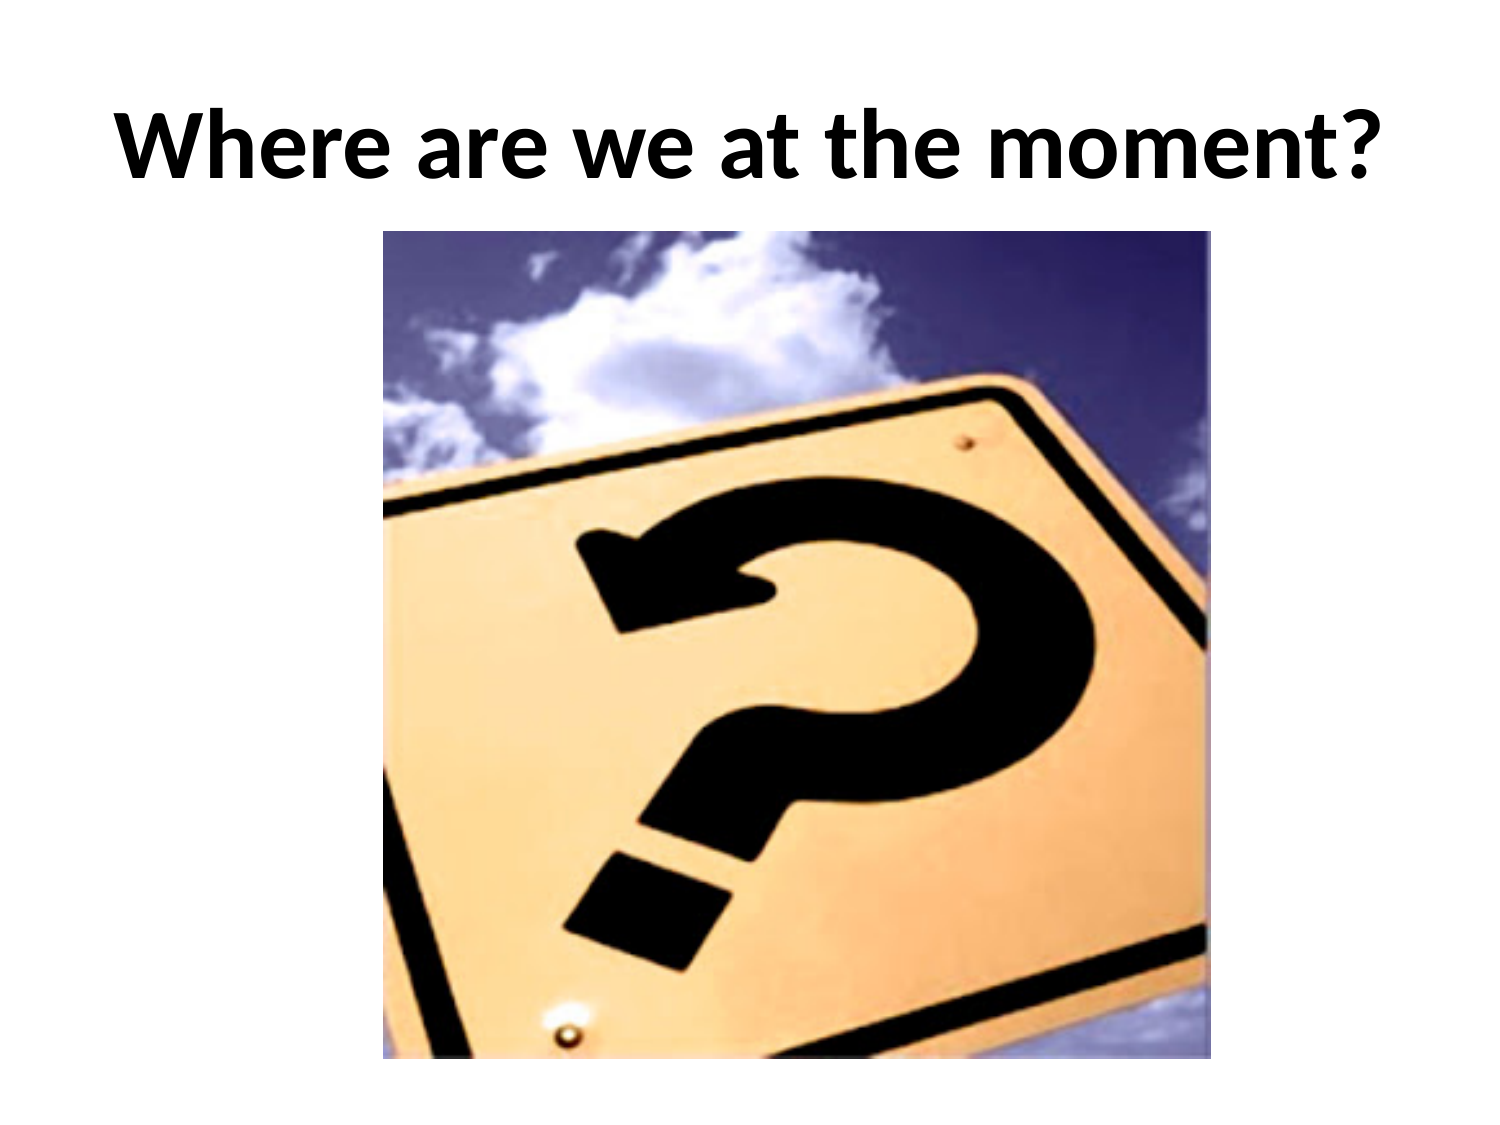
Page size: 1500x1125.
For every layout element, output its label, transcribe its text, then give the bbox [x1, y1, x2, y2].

title Where are we at the moment? [75, 45, 1425, 233]
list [383, 231, 1211, 1059]
